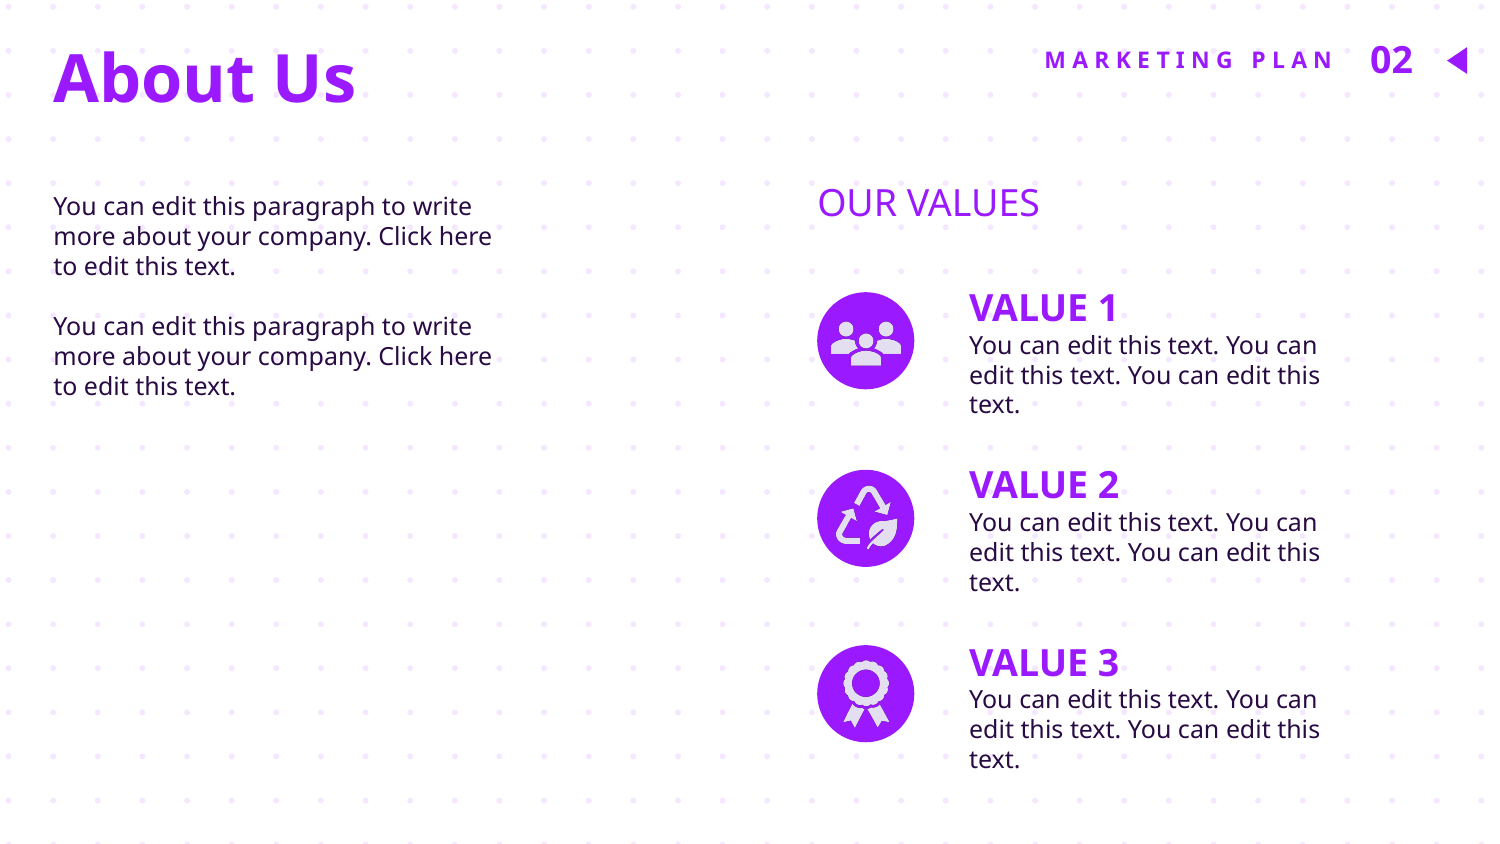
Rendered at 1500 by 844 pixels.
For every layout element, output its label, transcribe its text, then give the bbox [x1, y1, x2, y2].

picture [829, 479, 905, 556]
picture [825, 303, 906, 384]
text_box [843, 564, 888, 569]
text_box [1444, 45, 1470, 76]
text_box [968, 284, 1358, 390]
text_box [968, 461, 1358, 568]
text_box About Us [53, 35, 737, 116]
text_box [835, 467, 897, 478]
text_box [815, 668, 822, 720]
text_box [815, 489, 824, 547]
picture [827, 655, 904, 732]
text_box [834, 643, 898, 654]
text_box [968, 638, 1358, 745]
text_box [833, 290, 899, 302]
text_box [815, 319, 820, 363]
text_box 02 [1365, 36, 1414, 82]
text_box OUR VALUES [817, 178, 1271, 224]
text_box [909, 492, 917, 545]
text_box [847, 741, 884, 745]
text_box You can edit this paragraph to write more about your company. Click here to edit this text. You can edit this paragraph to write more about your company. Click here to edit this text. [53, 190, 519, 400]
text_box MARKETING PLAN [943, 45, 1333, 73]
text_box [911, 318, 917, 364]
text_box [907, 664, 917, 724]
